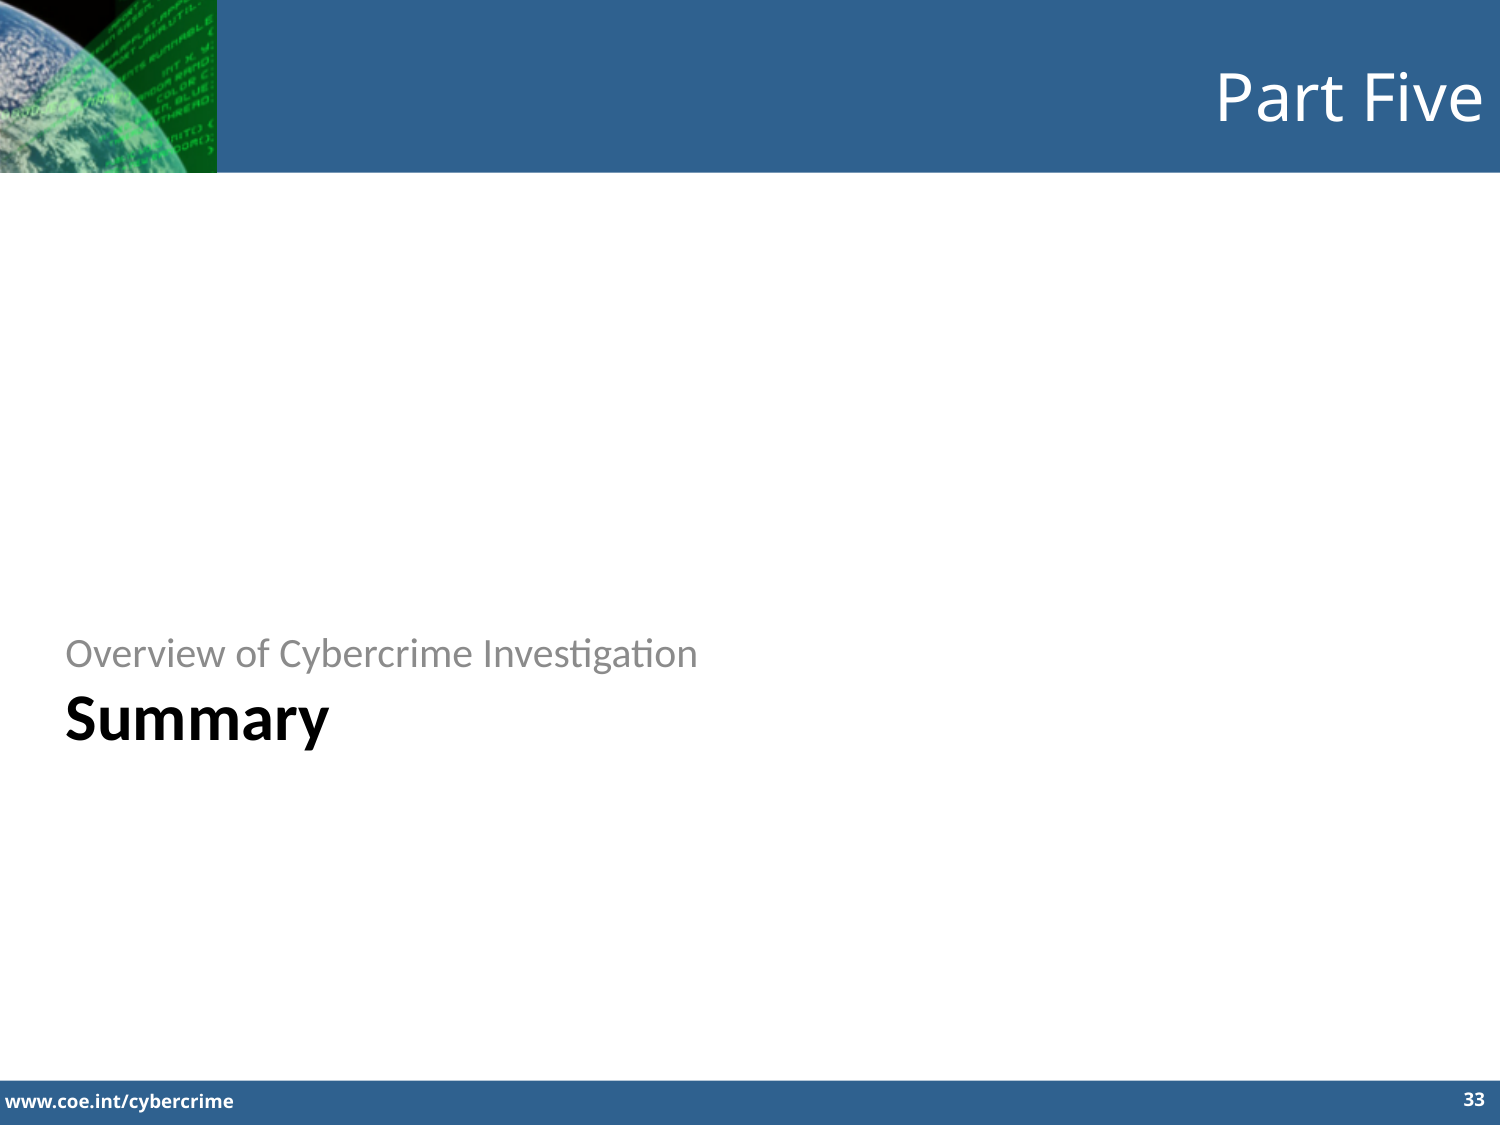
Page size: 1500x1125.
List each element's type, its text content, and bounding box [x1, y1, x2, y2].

text_box Overview of Cybercrime Investigation [50, 624, 1326, 682]
text_box Part Five [309, 18, 1500, 171]
picture [0, 1, 217, 173]
slide_number 33 [1162, 1080, 1500, 1125]
text_box Summary [50, 681, 1450, 761]
